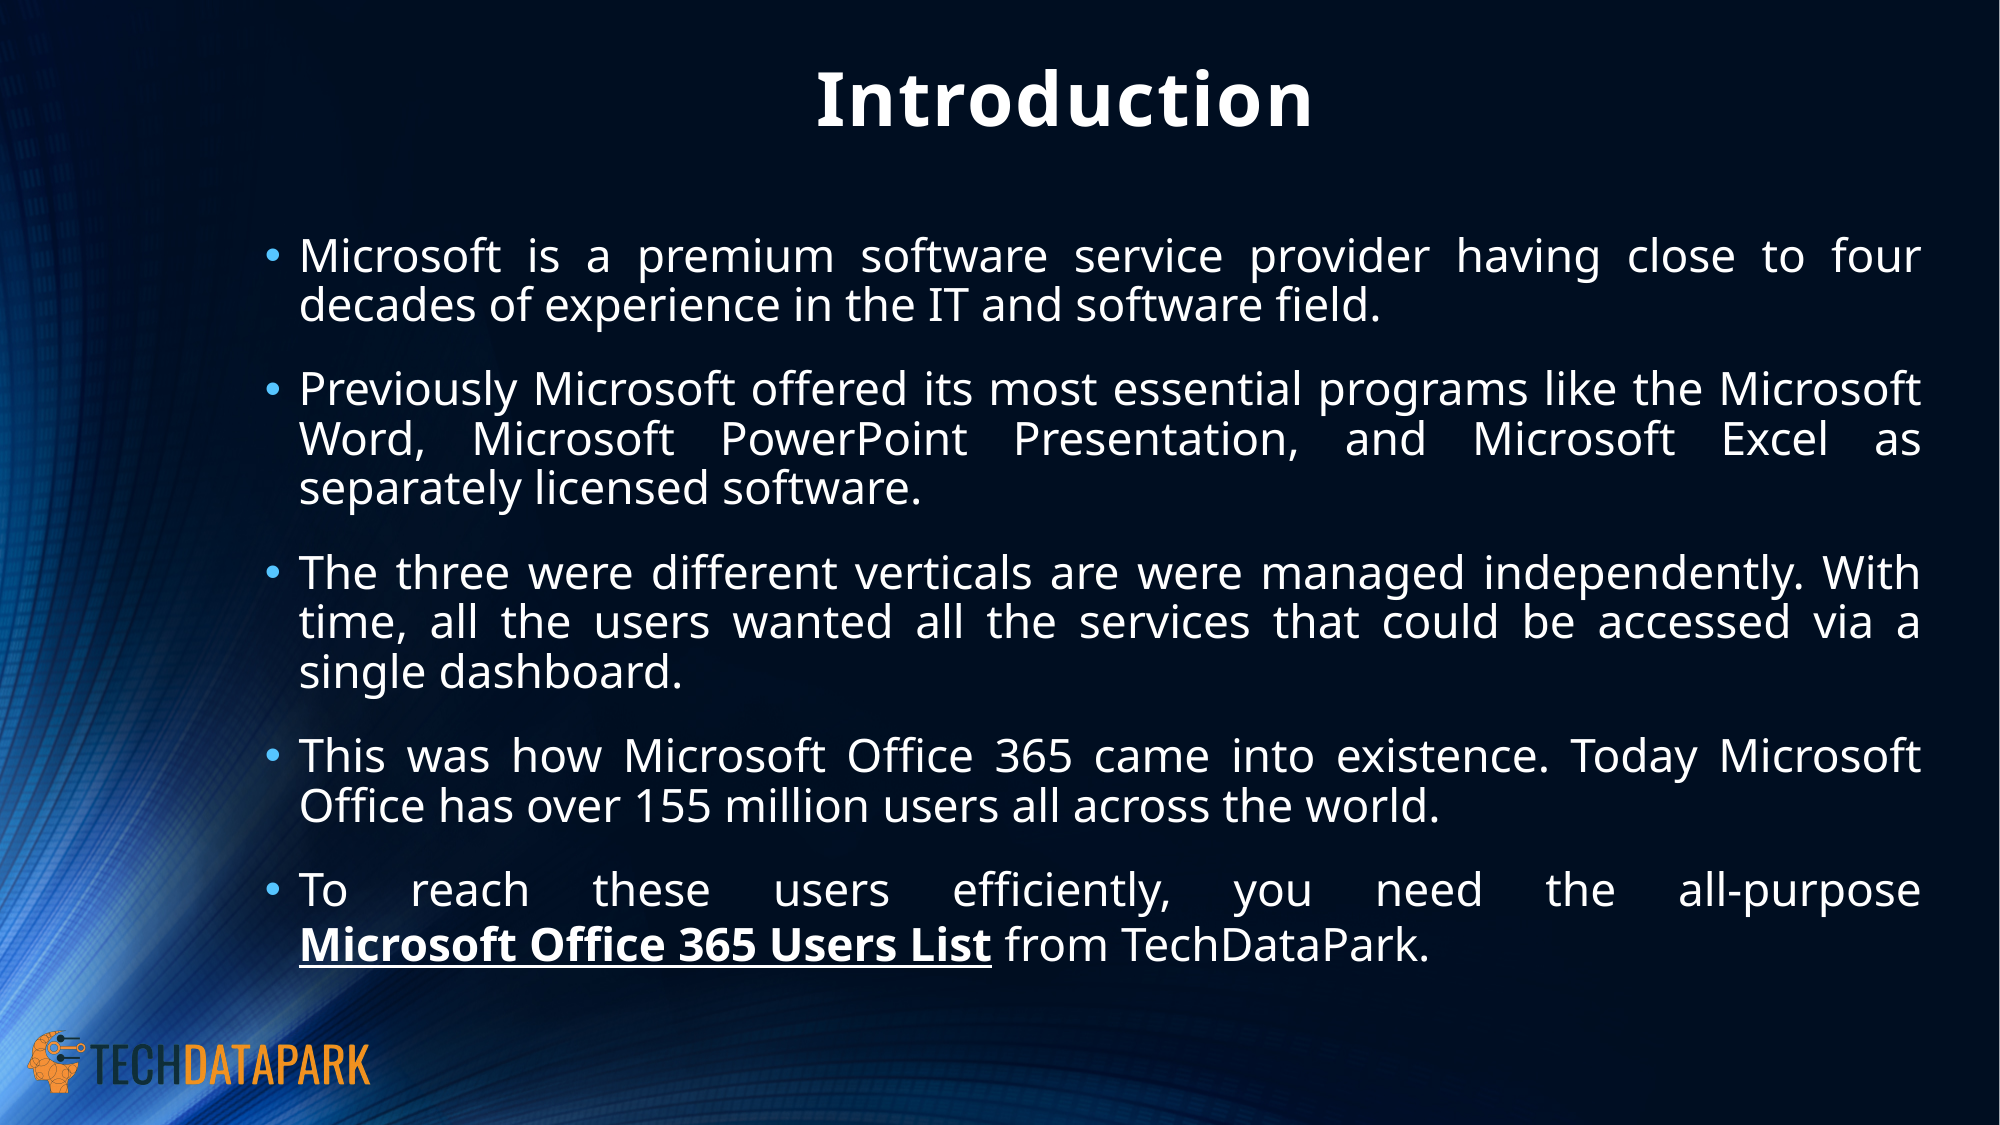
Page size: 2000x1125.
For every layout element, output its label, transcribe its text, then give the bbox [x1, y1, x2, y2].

title Introduction [274, 50, 1900, 150]
list Microsoft is a premium software service provider having close to four decades of experience in the IT and software field. Previously Microsoft offered its most essential programs like the Microsoft Word, Microsoft PowerPoint Presentation, and Microsoft Excel as separately licensed software. The three were different verticals are were managed independently. With time, all the users wanted all the services that could be accessed via a single dashboard. This was how Microsoft Office 365 came into existence. Today Microsoft Office has over 155 million users all across the world. To reach these users efficiently, you need the all-purpose Microsoft Office 365 Users List from TechDataPark. [249, 224, 1938, 988]
picture [0, 0, 2000, 1125]
